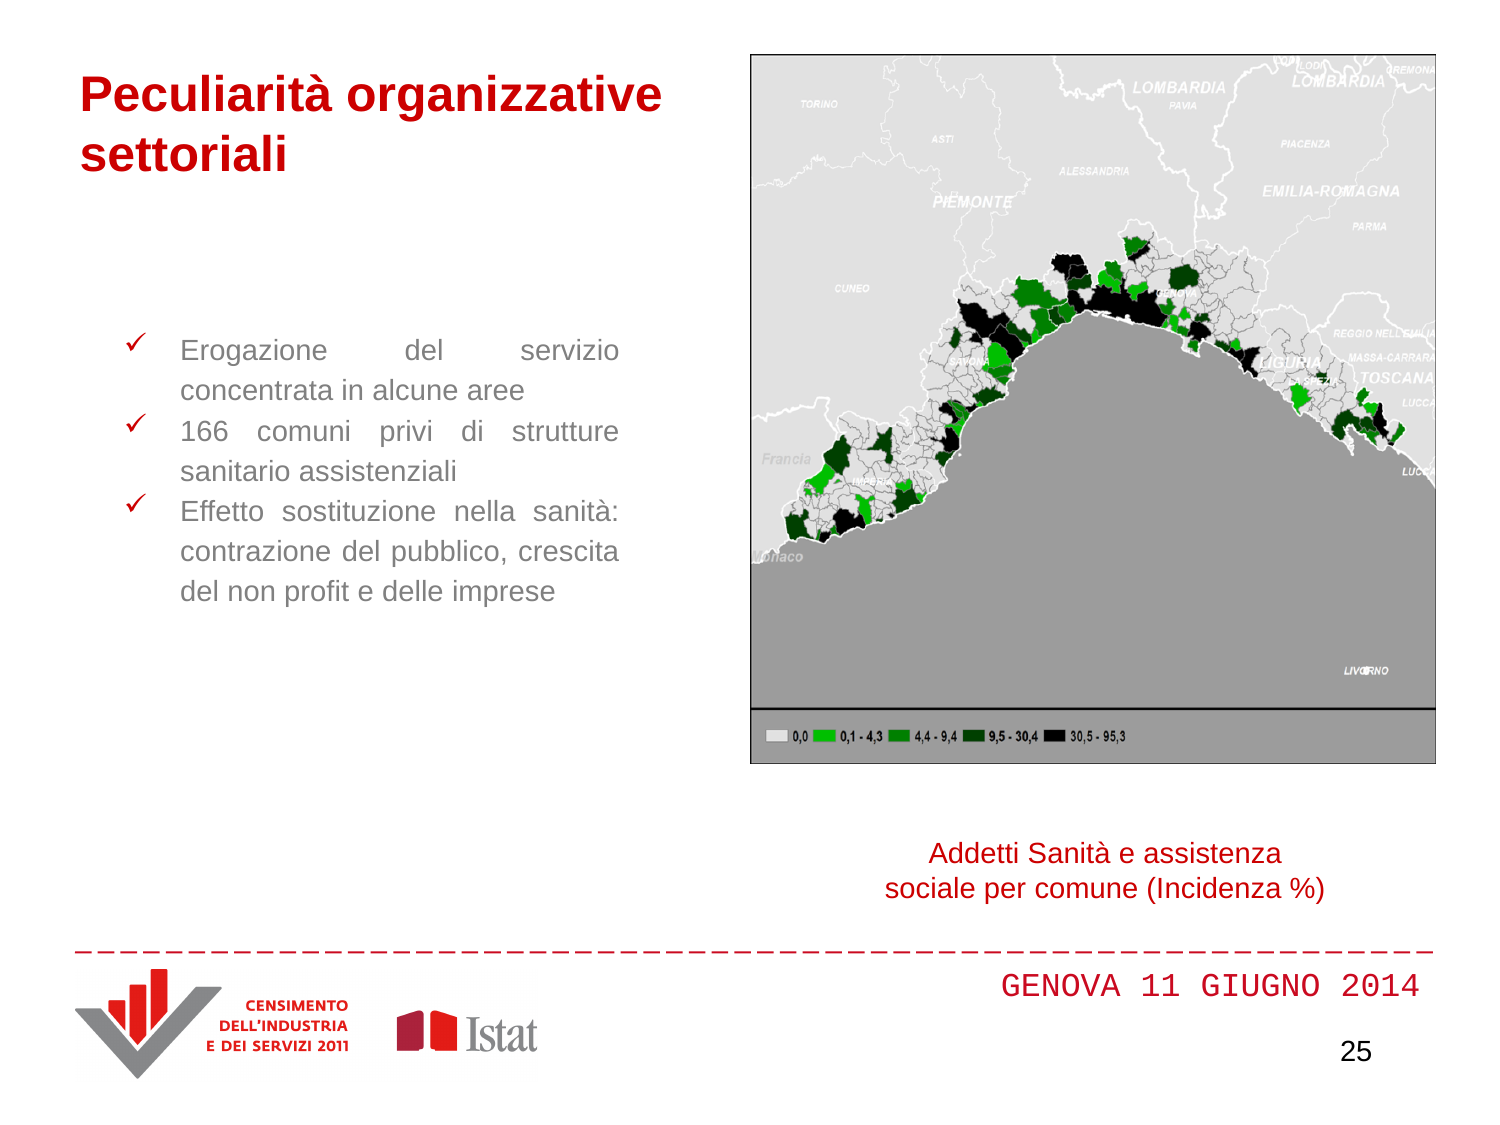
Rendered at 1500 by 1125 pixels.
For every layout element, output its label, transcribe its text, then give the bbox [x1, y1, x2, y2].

text_box Peculiarità organizzative settoriali [64, 54, 727, 190]
text_box Erogazione del servizio concentrata in alcune aree 166 comuni privi di strutture sanitario assistenziali Effetto sostituzione nella sanità: contrazione del pubblico, crescita del non profit e delle imprese [123, 326, 621, 717]
picture [75, 969, 538, 1082]
slide_number 25 [1074, 1025, 1388, 1100]
picture [749, 54, 1436, 764]
text_box Addetti Sanità e assistenza sociale per comune (Incidenza %) [869, 827, 1342, 912]
